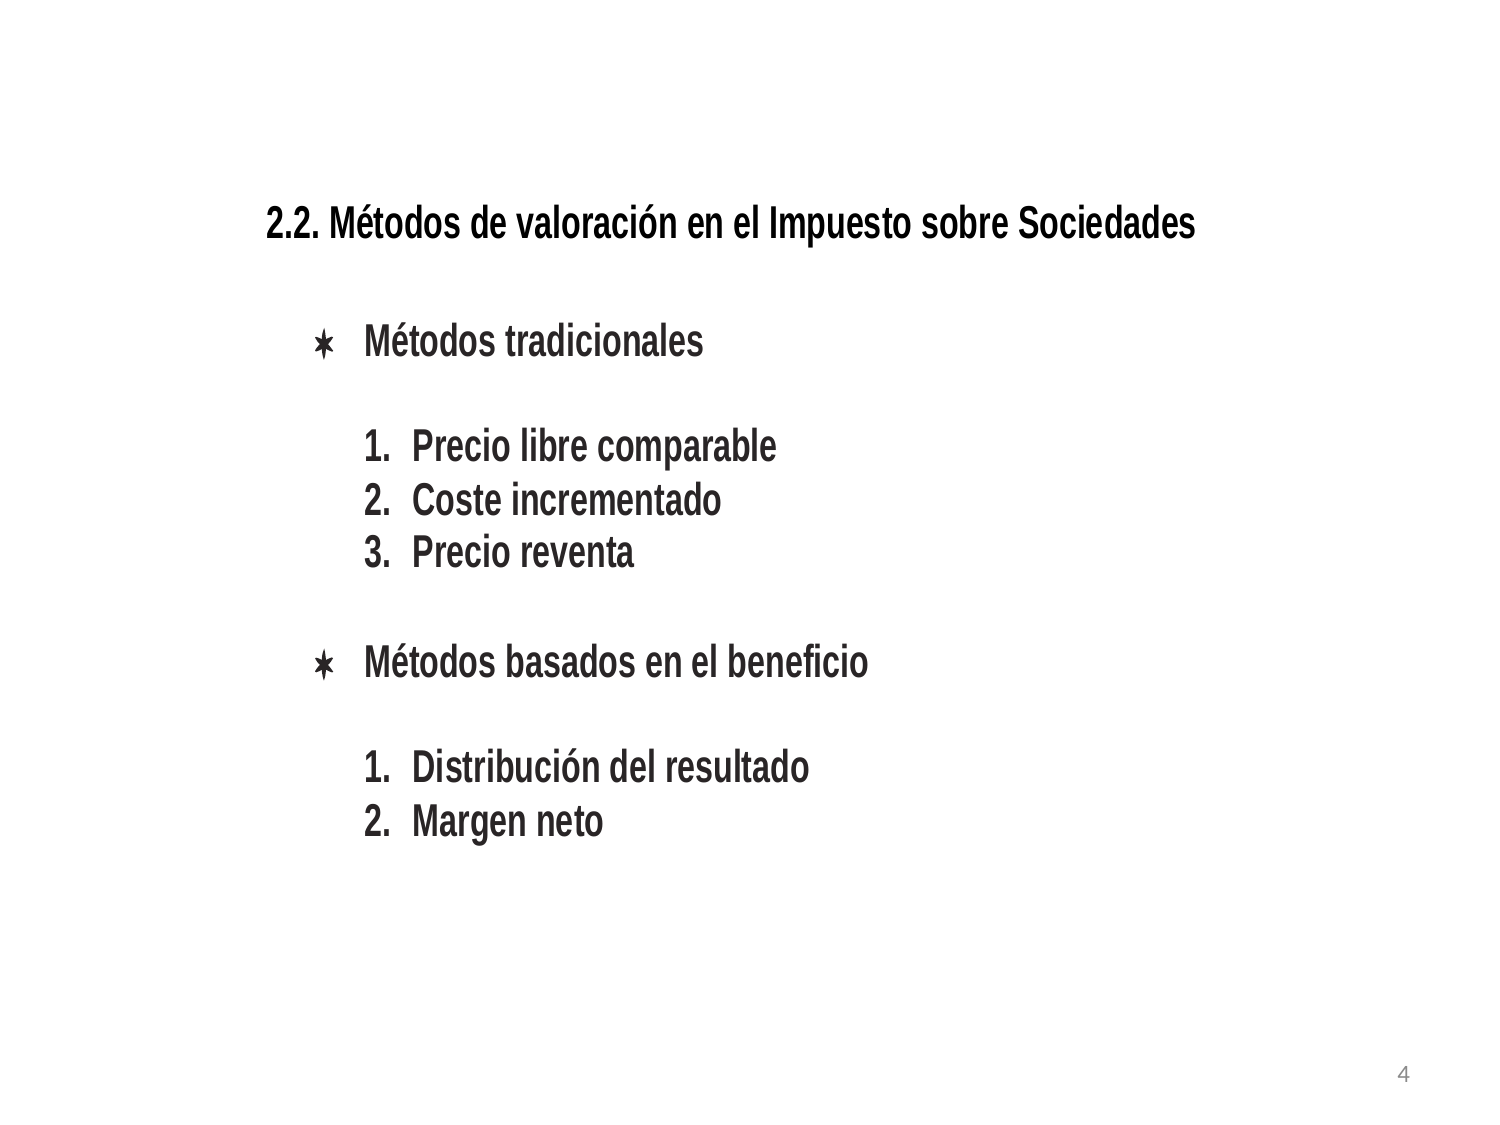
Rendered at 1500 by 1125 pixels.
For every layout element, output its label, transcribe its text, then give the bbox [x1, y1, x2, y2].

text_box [170, 196, 1351, 847]
slide_number 4 [1074, 1042, 1425, 1103]
